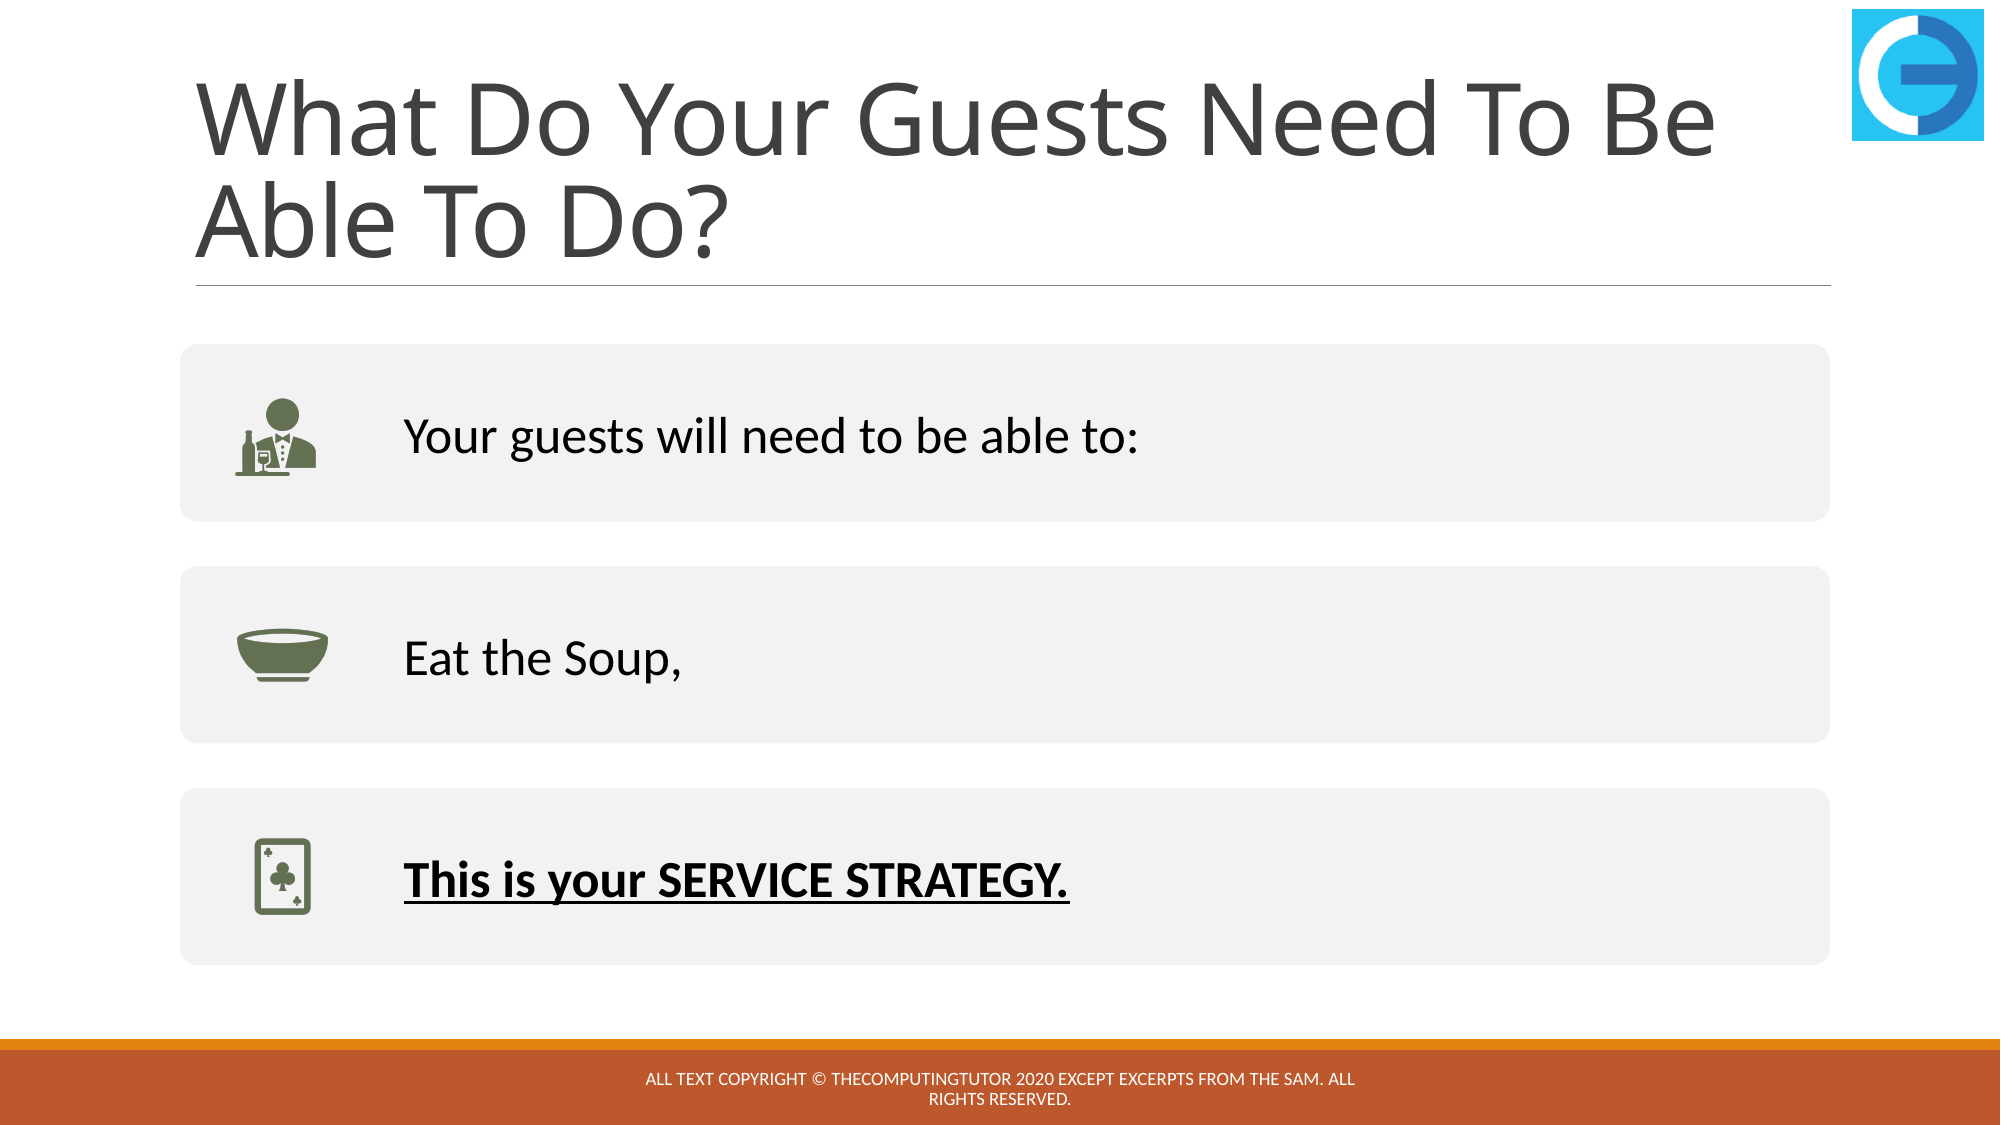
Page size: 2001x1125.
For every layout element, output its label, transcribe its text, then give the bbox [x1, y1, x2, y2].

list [179, 343, 1831, 966]
footer All text copyright © TheComputingTutor 2020 except excerpts from the SAM. All rights Reserved. [604, 1059, 1396, 1120]
title What Do Your Guests Need To Be Able To Do? [180, 47, 1830, 285]
picture [1852, 9, 1984, 141]
